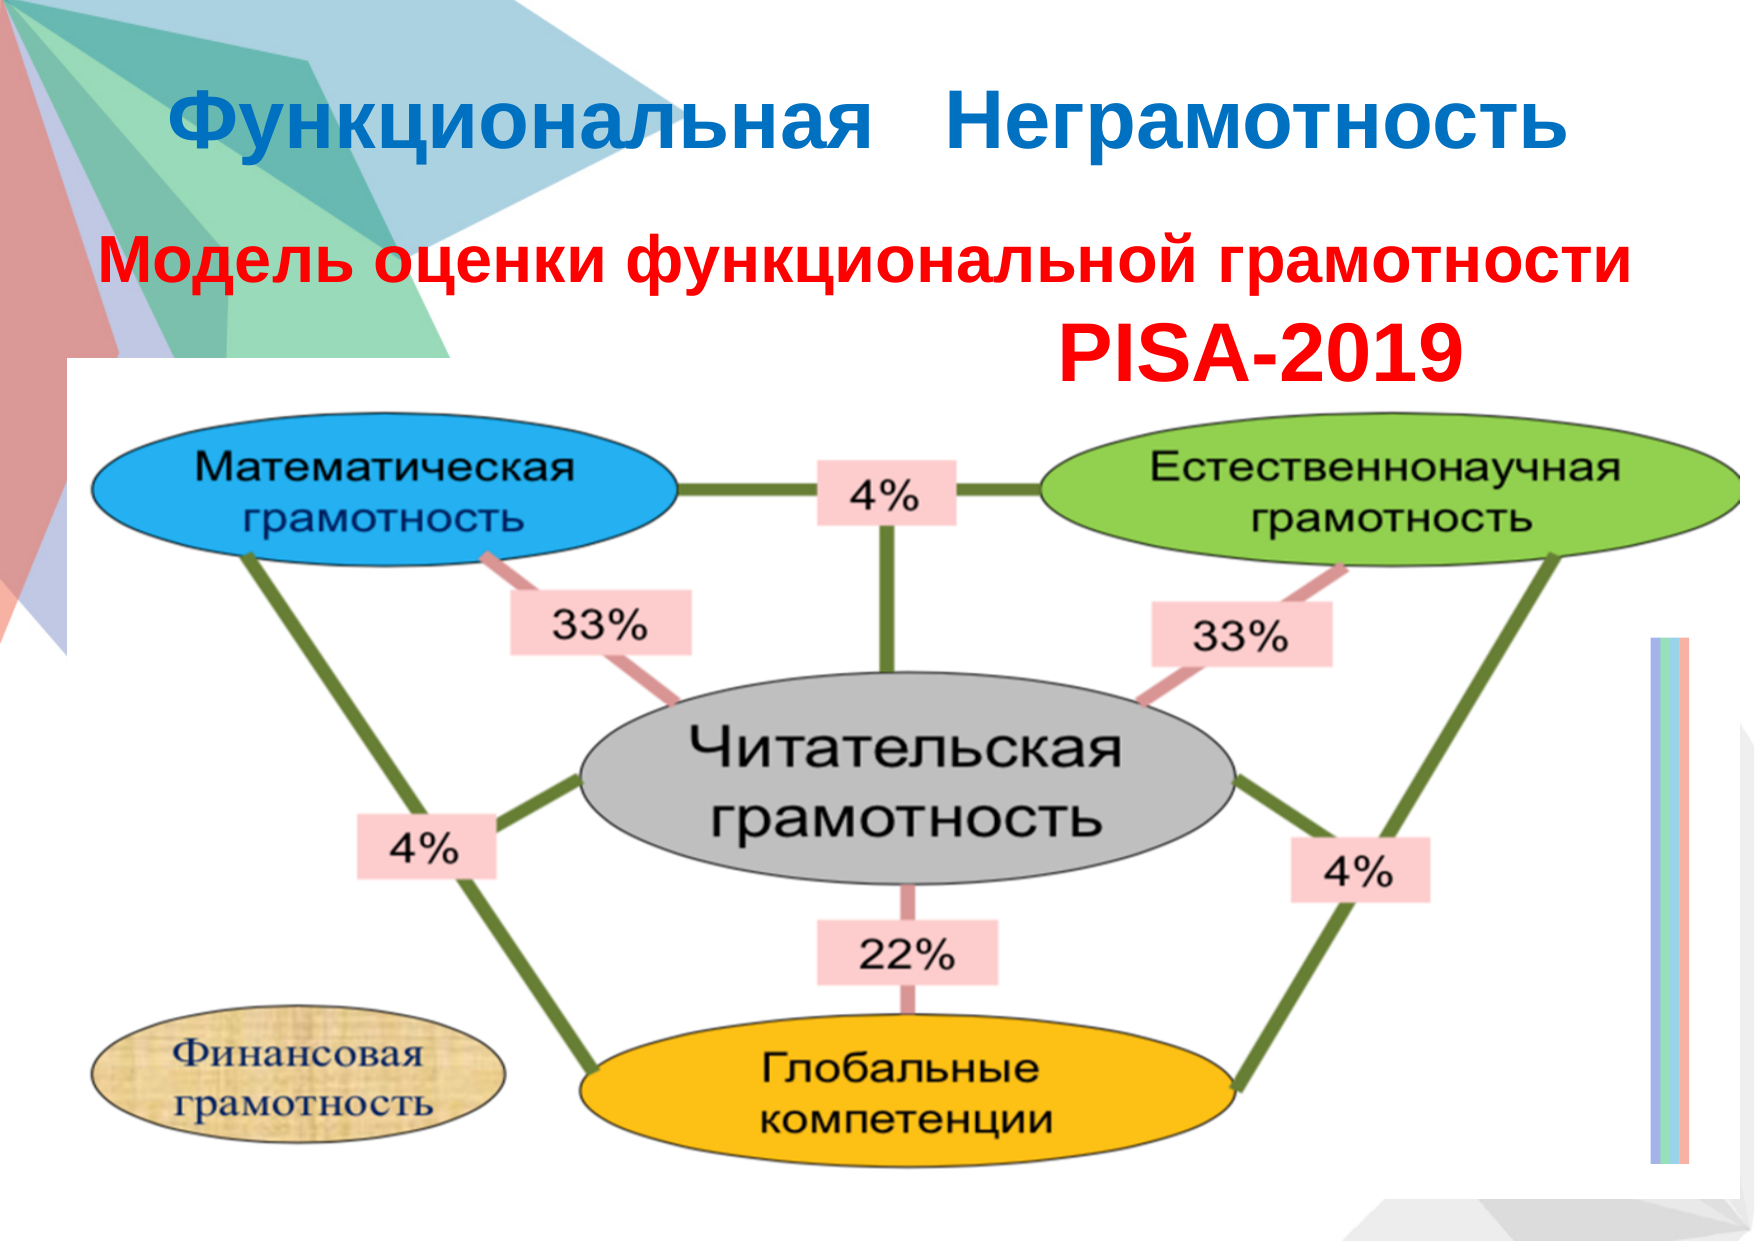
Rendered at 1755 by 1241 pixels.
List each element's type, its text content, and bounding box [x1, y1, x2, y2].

picture [0, 0, 1755, 1241]
text_box Функциональная Неграмотность [127, 55, 1606, 175]
text_box Модель оценки функциональной грамотности PISA-2019 [26, 206, 1706, 412]
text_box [1650, 637, 1690, 1165]
